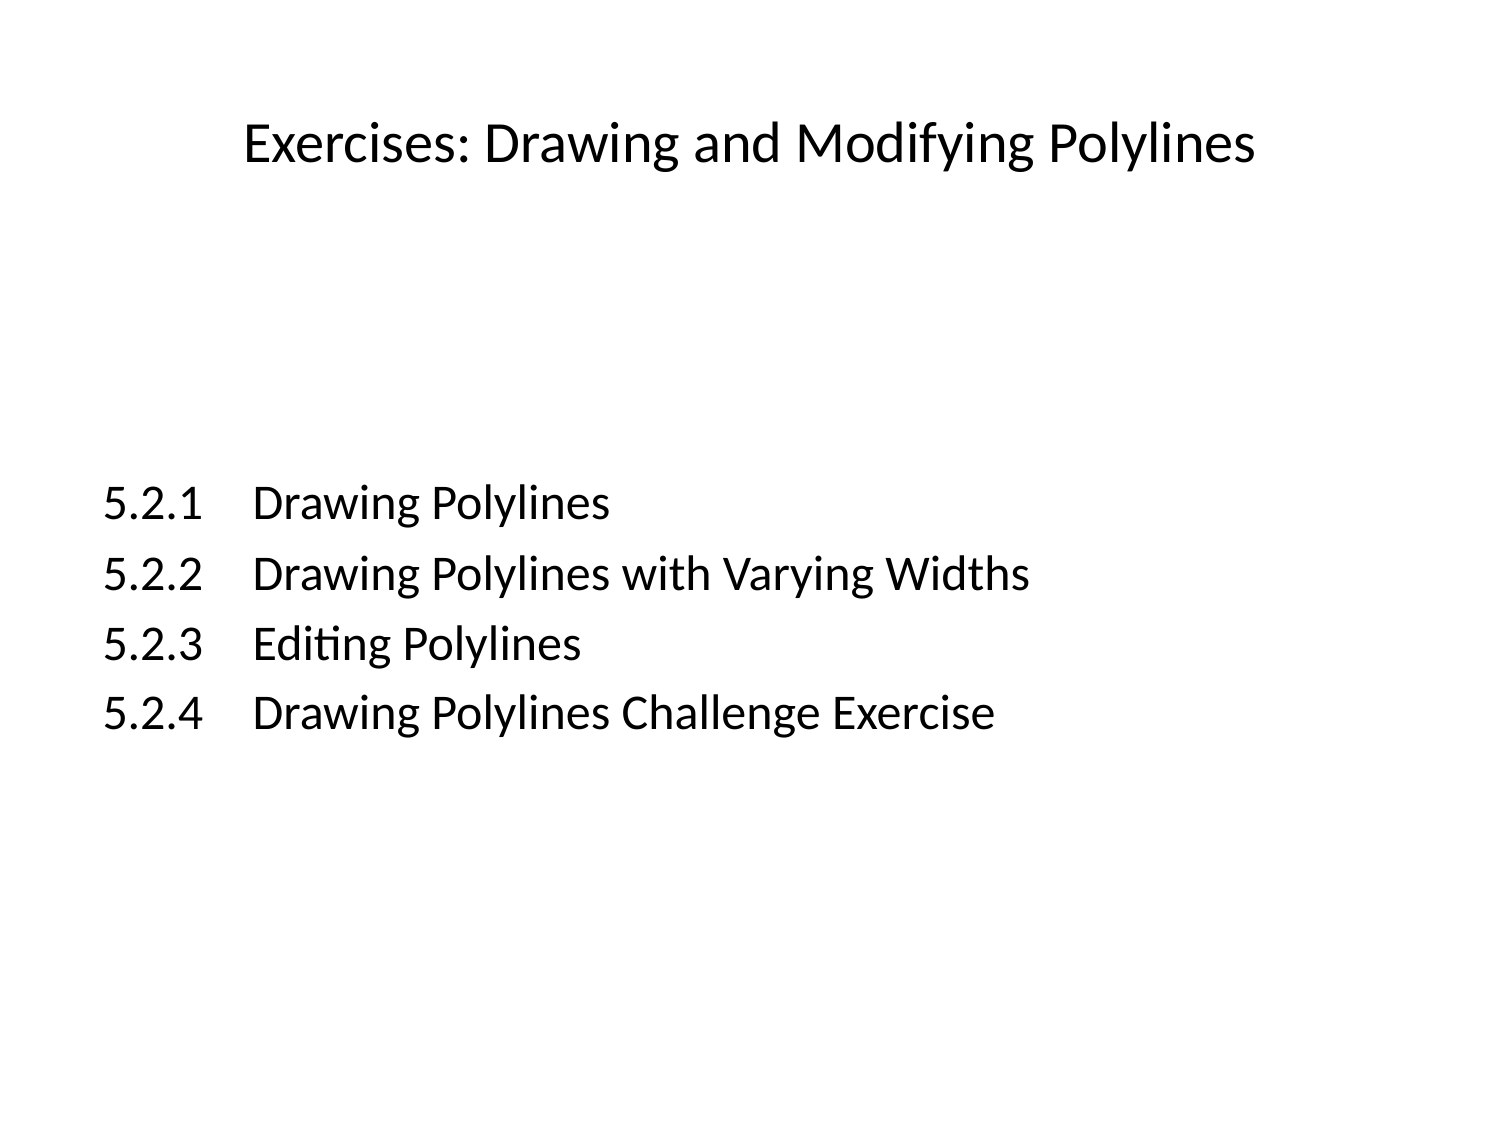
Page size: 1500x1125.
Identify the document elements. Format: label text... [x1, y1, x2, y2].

list 5.2.1 Drawing Polylines 5.2.2 Drawing Polylines with Varying Widths 5.2.3 Editing Polylines 5.2.4 Drawing Polylines Challenge Exercise [87, 462, 1388, 1025]
title Exercises: Drawing and Modifying Polylines [75, 45, 1425, 233]
